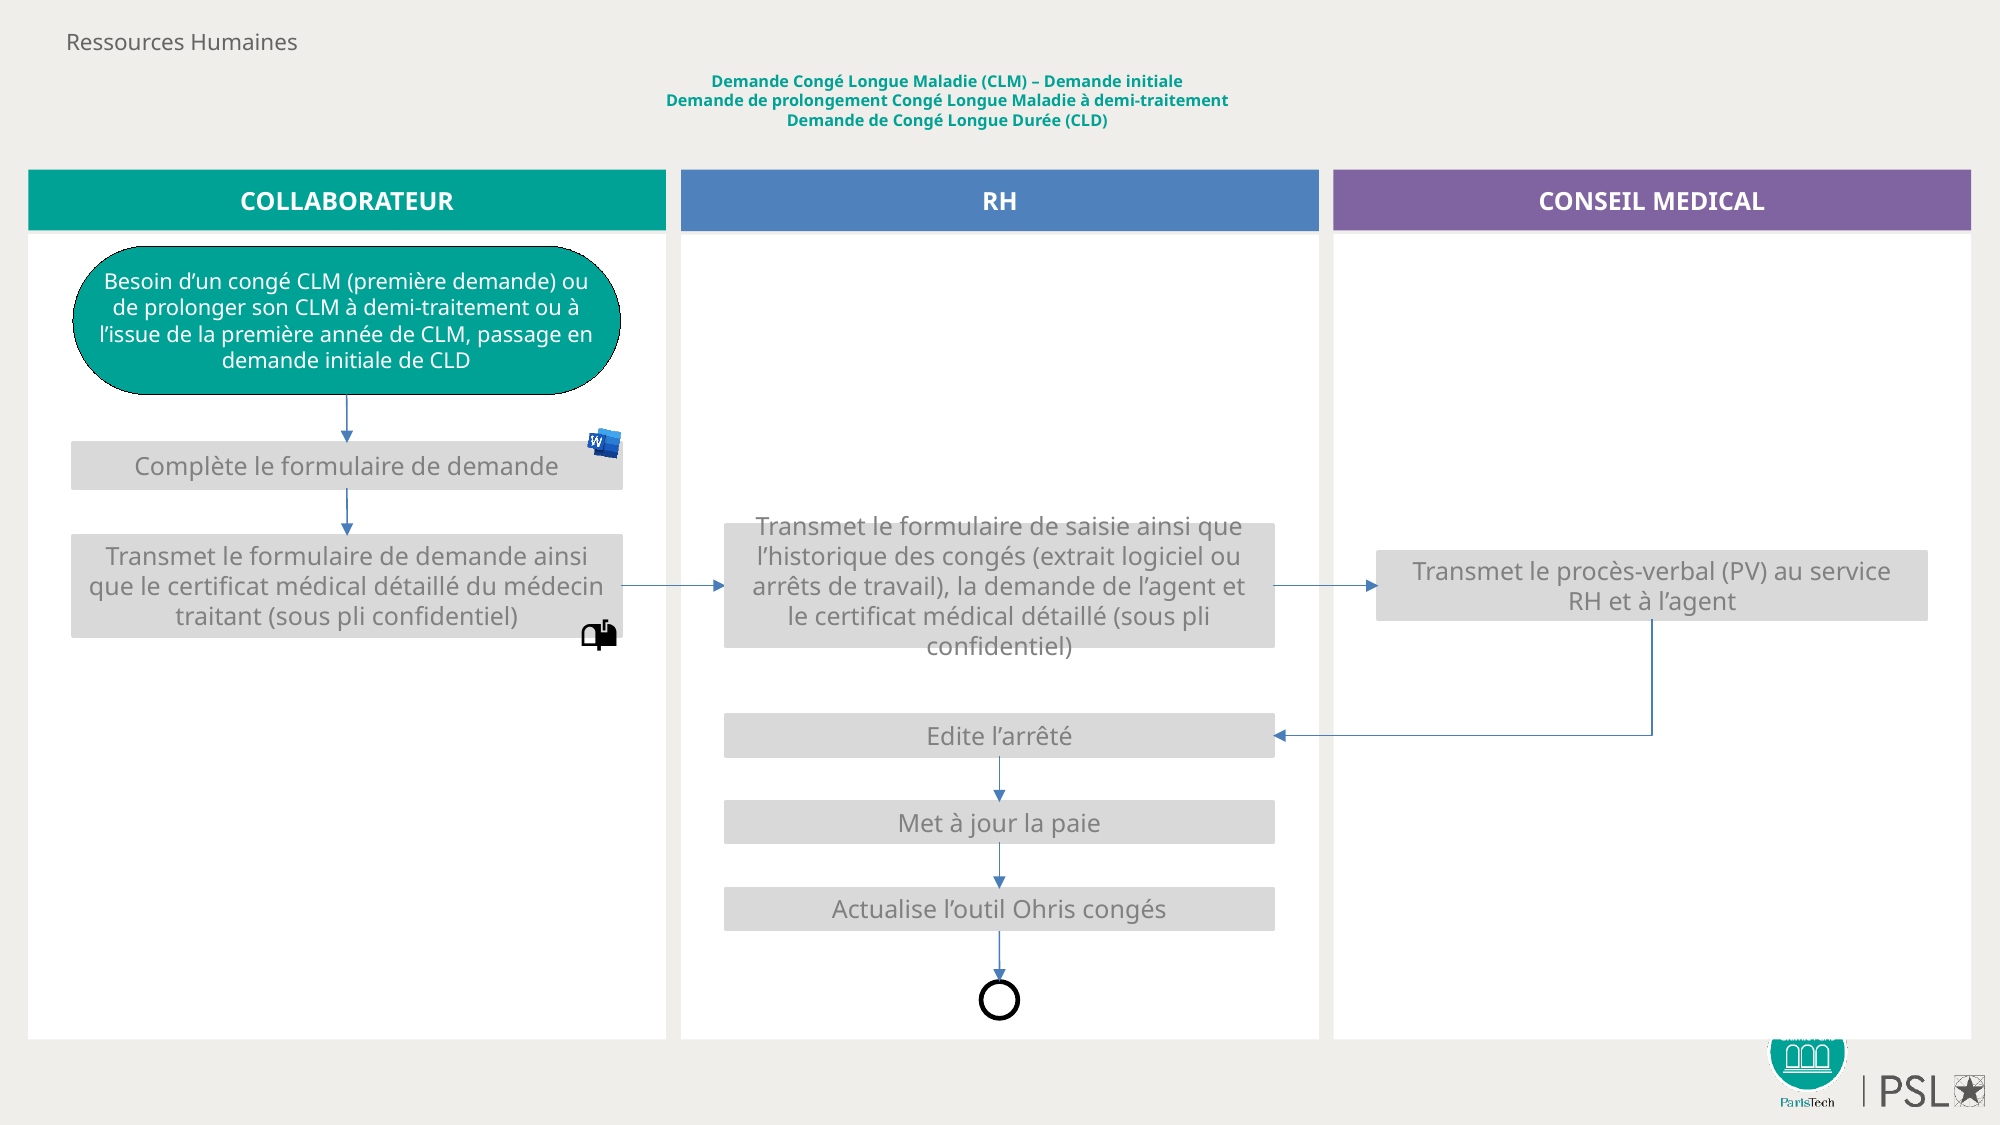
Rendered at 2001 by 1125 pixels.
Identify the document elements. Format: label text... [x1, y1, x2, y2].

picture [587, 426, 619, 458]
picture [1767, 1011, 1985, 1107]
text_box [680, 169, 1320, 1040]
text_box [27, 169, 667, 1040]
title Demande Congé Longue Maladie (CLM) – Demande initiale Demande de prolongement Congé Longue Maladie à demi-traitement Demande de Congé Longue Durée (CLD) [97, 64, 1798, 136]
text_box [1404, 487, 1522, 868]
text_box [1333, 169, 1972, 1040]
list Ressources Humaines [50, 19, 1047, 55]
picture [576, 612, 622, 658]
